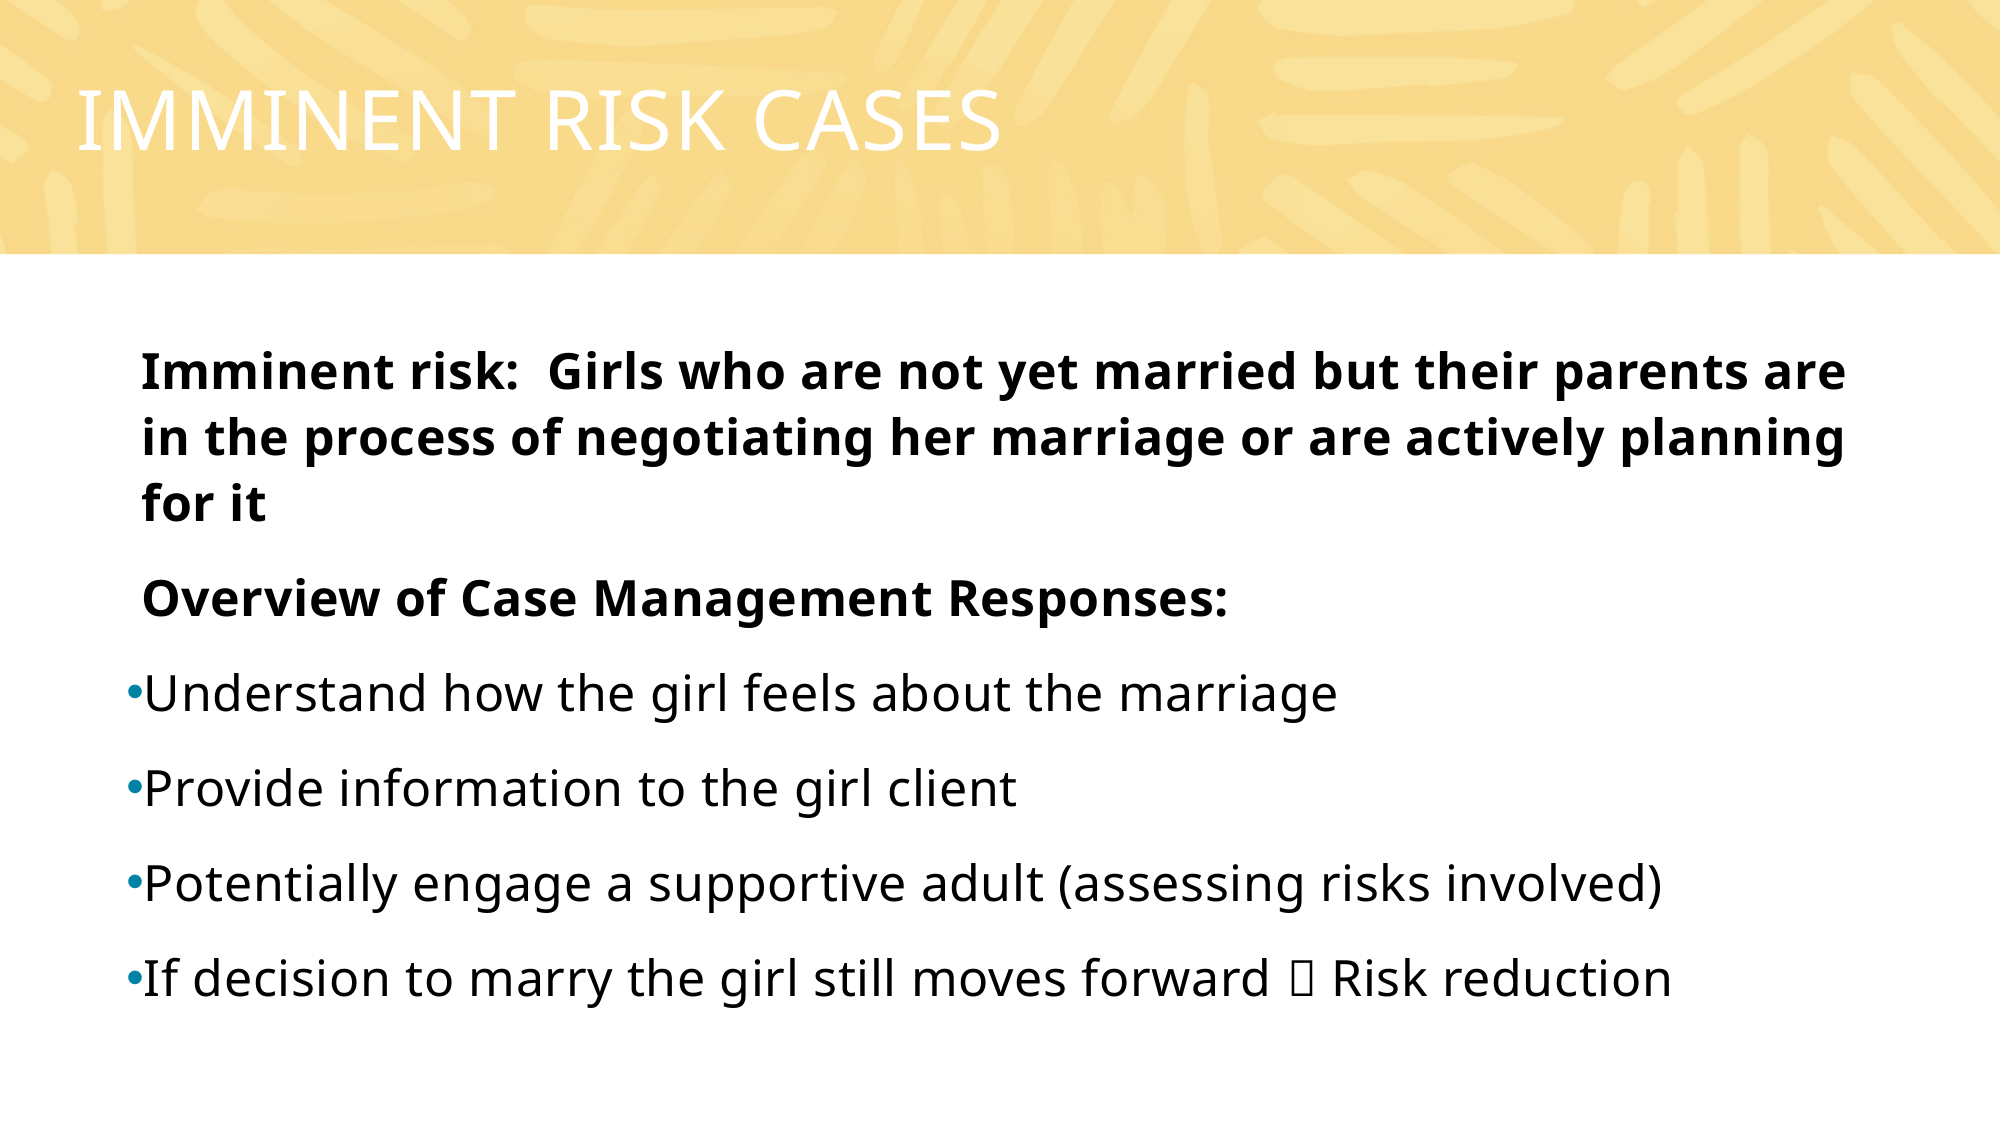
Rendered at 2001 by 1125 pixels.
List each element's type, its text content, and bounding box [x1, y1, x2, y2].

picture [0, 0, 2000, 1125]
title imminent risk CASES [61, 33, 1938, 220]
list Imminent risk: Girls who are not yet married but their parents are in the process of negotiating her marriage or are actively planning for it Overview of Case Management Responses: Understand how the girl feels about the marriage Provide information to the girl client Potentially engage a supportive adult (assessing risks involved) If decision to marry the girl still moves forward  Risk reduction [118, 325, 1863, 1040]
